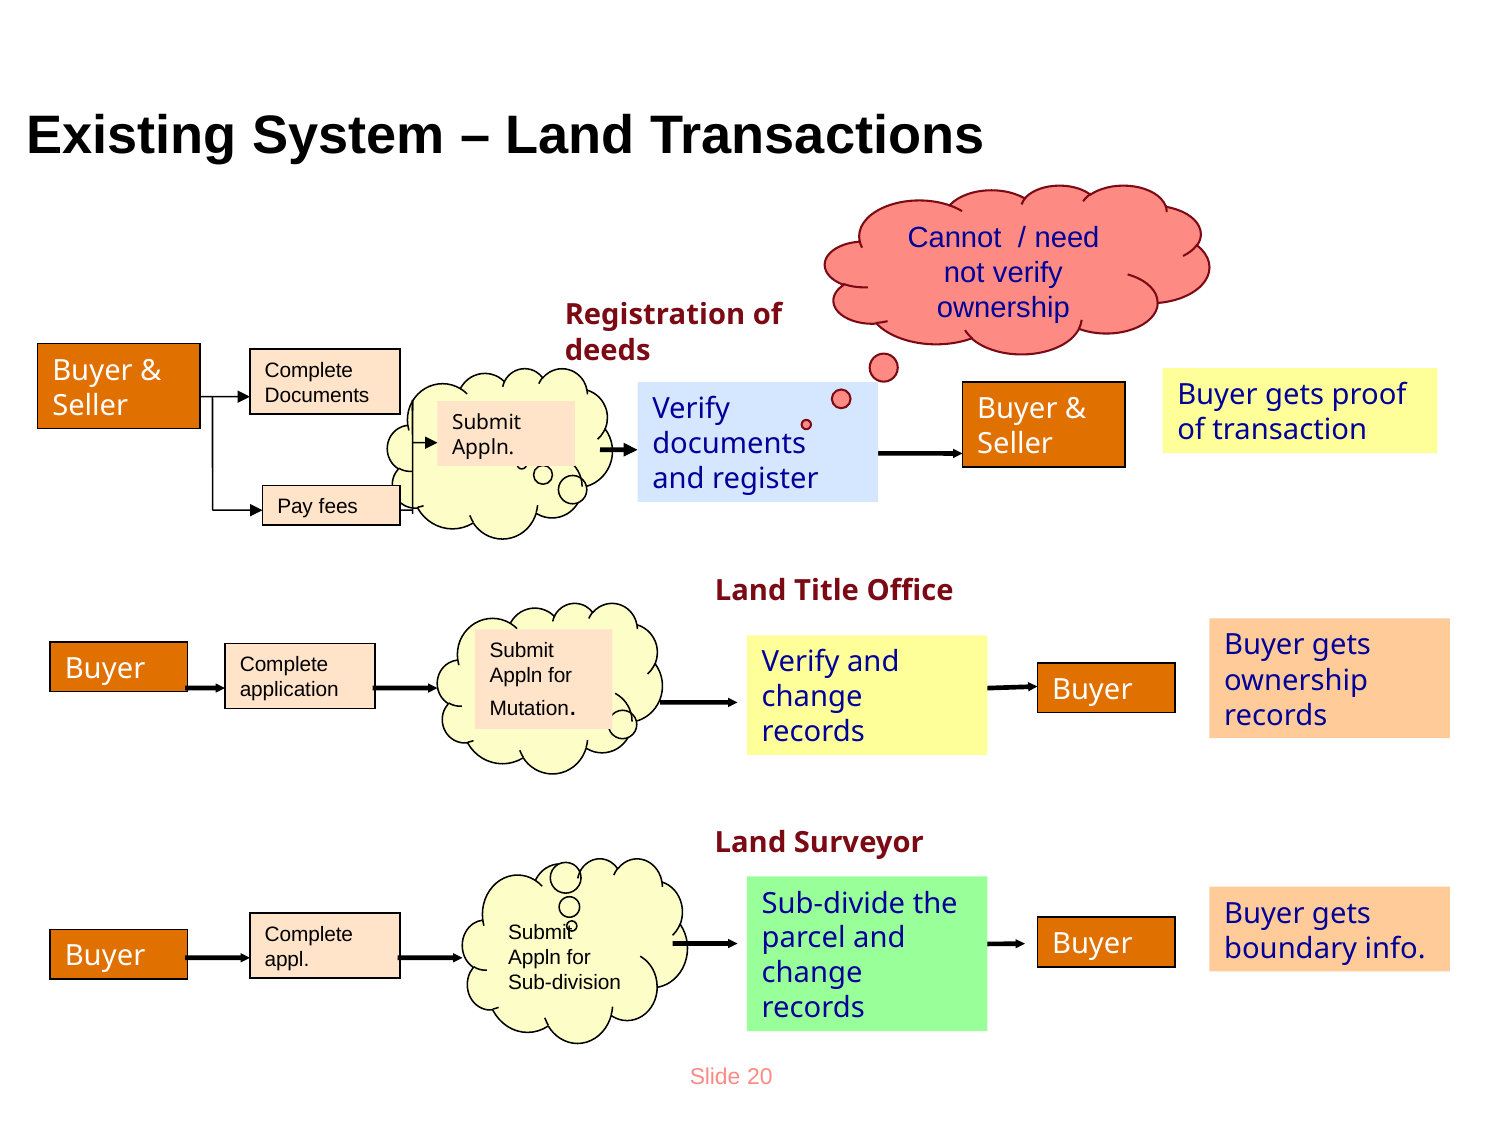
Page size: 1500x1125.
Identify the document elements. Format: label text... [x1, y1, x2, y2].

text_box [988, 682, 1037, 691]
text_box [879, 449, 963, 458]
text_box Land Title Office [699, 563, 1025, 614]
text_box Buyer [1037, 917, 1175, 967]
text_box Buyer [49, 641, 188, 692]
text_box Submit Appln. [437, 401, 575, 466]
text_box [413, 368, 613, 540]
text_box Complete application [224, 643, 375, 709]
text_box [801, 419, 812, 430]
text_box Land Surveyor [699, 815, 1063, 866]
text_box [387, 401, 412, 508]
title Existing System – Land Transactions [26, 99, 1472, 224]
text_box Registration of deeds [549, 288, 847, 374]
text_box [213, 390, 250, 403]
text_box Submit Appln for Mutation. [474, 629, 613, 729]
text_box [212, 503, 263, 517]
text_box [437, 603, 663, 774]
text_box Cannot / need not verify ownership [824, 185, 1210, 355]
text_box [187, 953, 250, 962]
text_box [599, 443, 637, 456]
text_box Buyer [49, 929, 188, 980]
text_box Buyer gets boundary info. [1209, 886, 1450, 972]
text_box [187, 683, 226, 693]
text_box Pay fees [262, 485, 400, 526]
text_box Cannot / need not verify ownership [869, 353, 898, 382]
text_box [674, 939, 738, 948]
text_box Buyer & Seller [962, 382, 1125, 467]
text_box Buyer & Seller [37, 343, 200, 429]
text_box [662, 698, 738, 707]
text_box [374, 683, 438, 693]
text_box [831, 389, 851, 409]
text_box Buyer [1037, 662, 1175, 713]
text_box Complete appl. [249, 913, 400, 978]
text_box Buyer gets ownership records [1209, 618, 1450, 739]
text_box Verify documents and register [637, 382, 879, 502]
text_box Buyer gets proof of transaction [1162, 368, 1438, 453]
text_box [399, 953, 463, 962]
text_box Submit Appln for Sub-division [462, 858, 688, 1044]
text_box [412, 436, 438, 449]
text_box Verify and change records [746, 635, 988, 755]
text_box [988, 939, 1025, 948]
text_box Complete Documents [249, 349, 400, 414]
text_box Sub-divide the parcel and change records [746, 876, 988, 1032]
